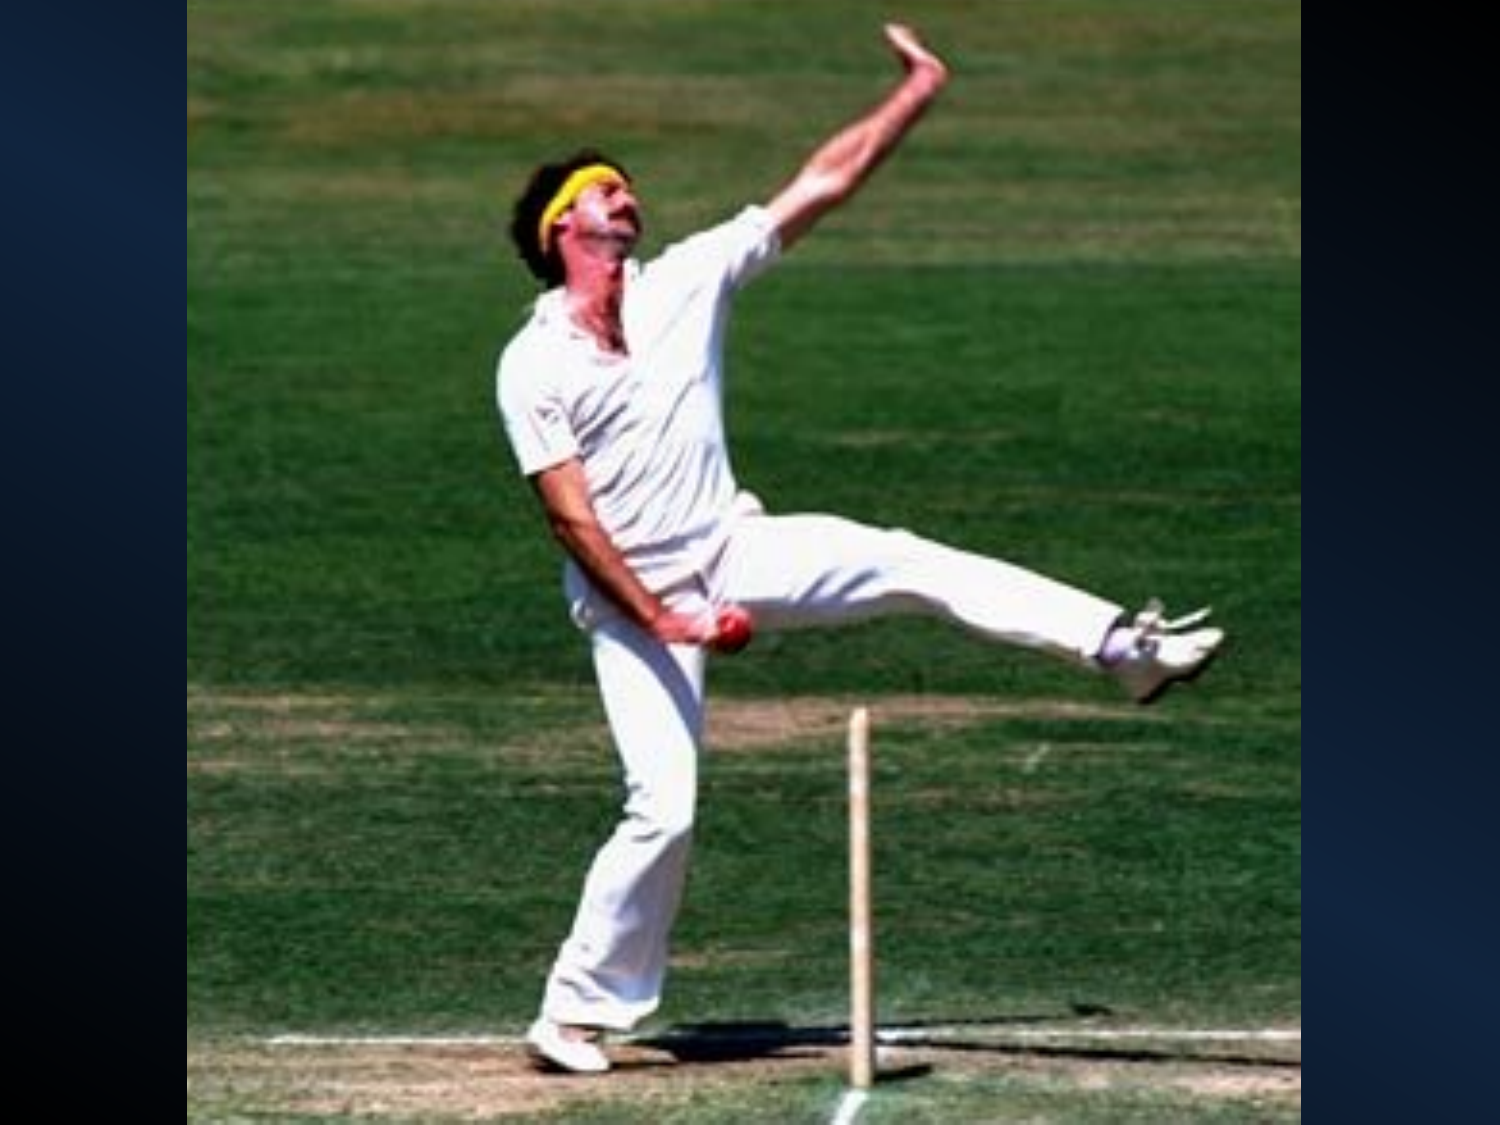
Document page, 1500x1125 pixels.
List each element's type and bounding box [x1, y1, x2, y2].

picture [187, 0, 1302, 1125]
